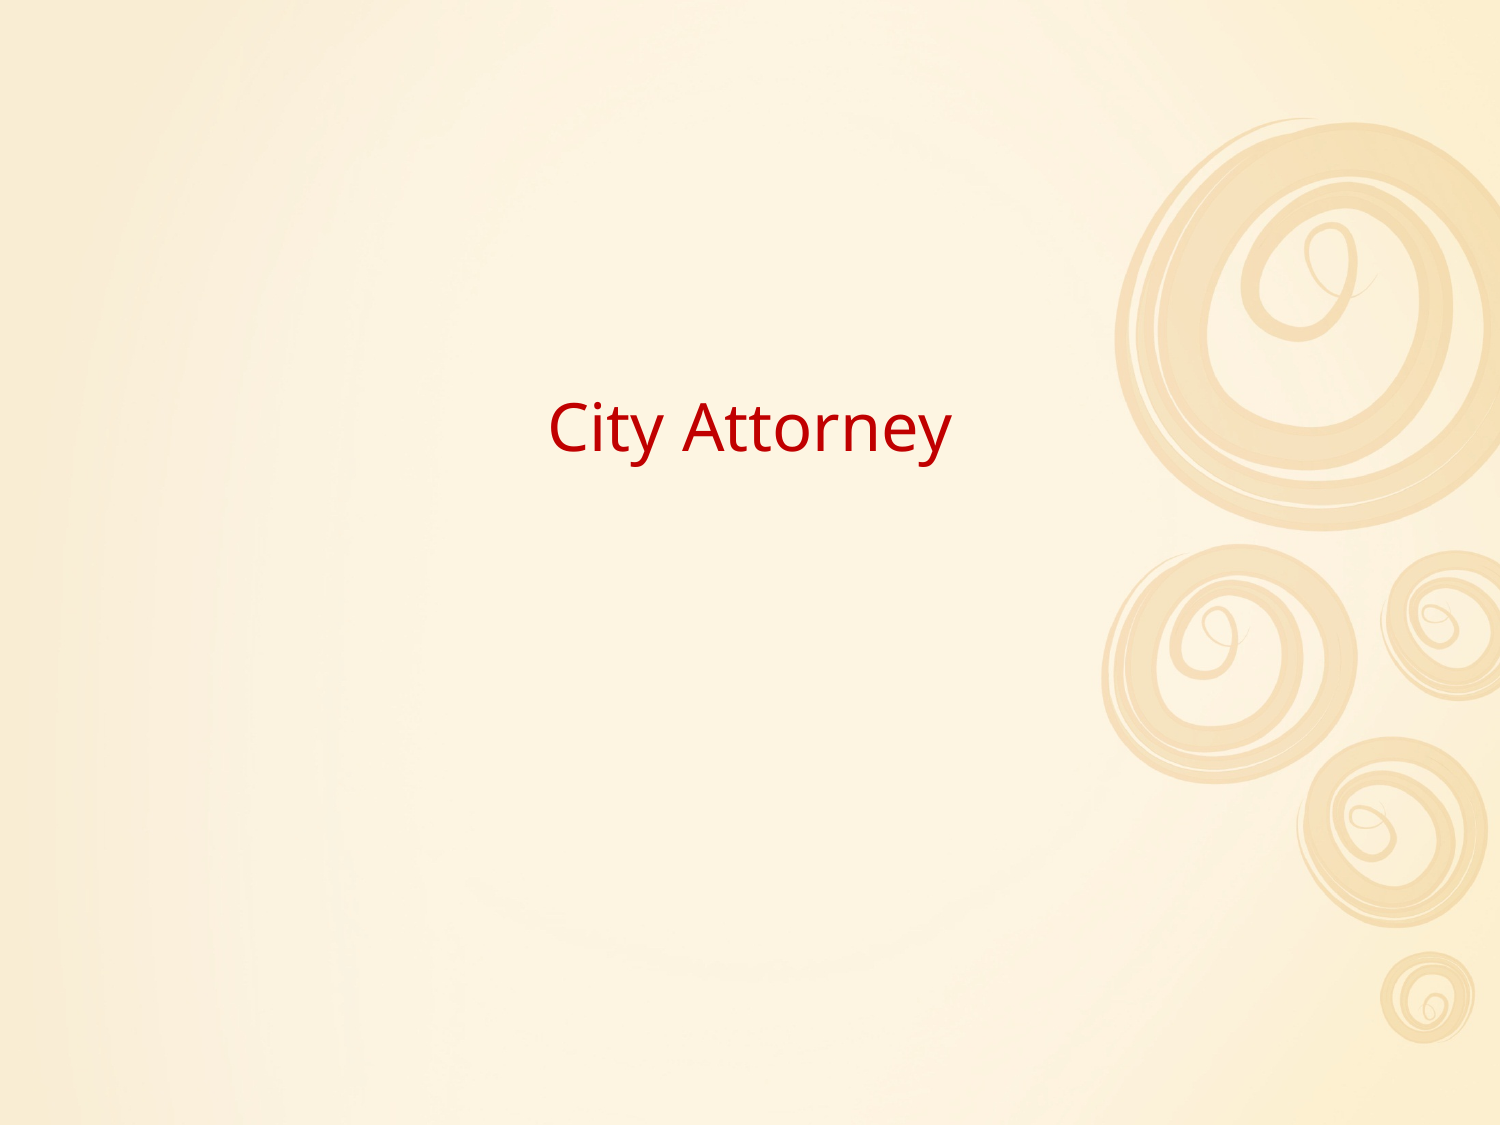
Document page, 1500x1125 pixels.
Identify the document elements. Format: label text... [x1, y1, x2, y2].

title City Attorney [75, 324, 1425, 525]
picture [0, 0, 1500, 1125]
